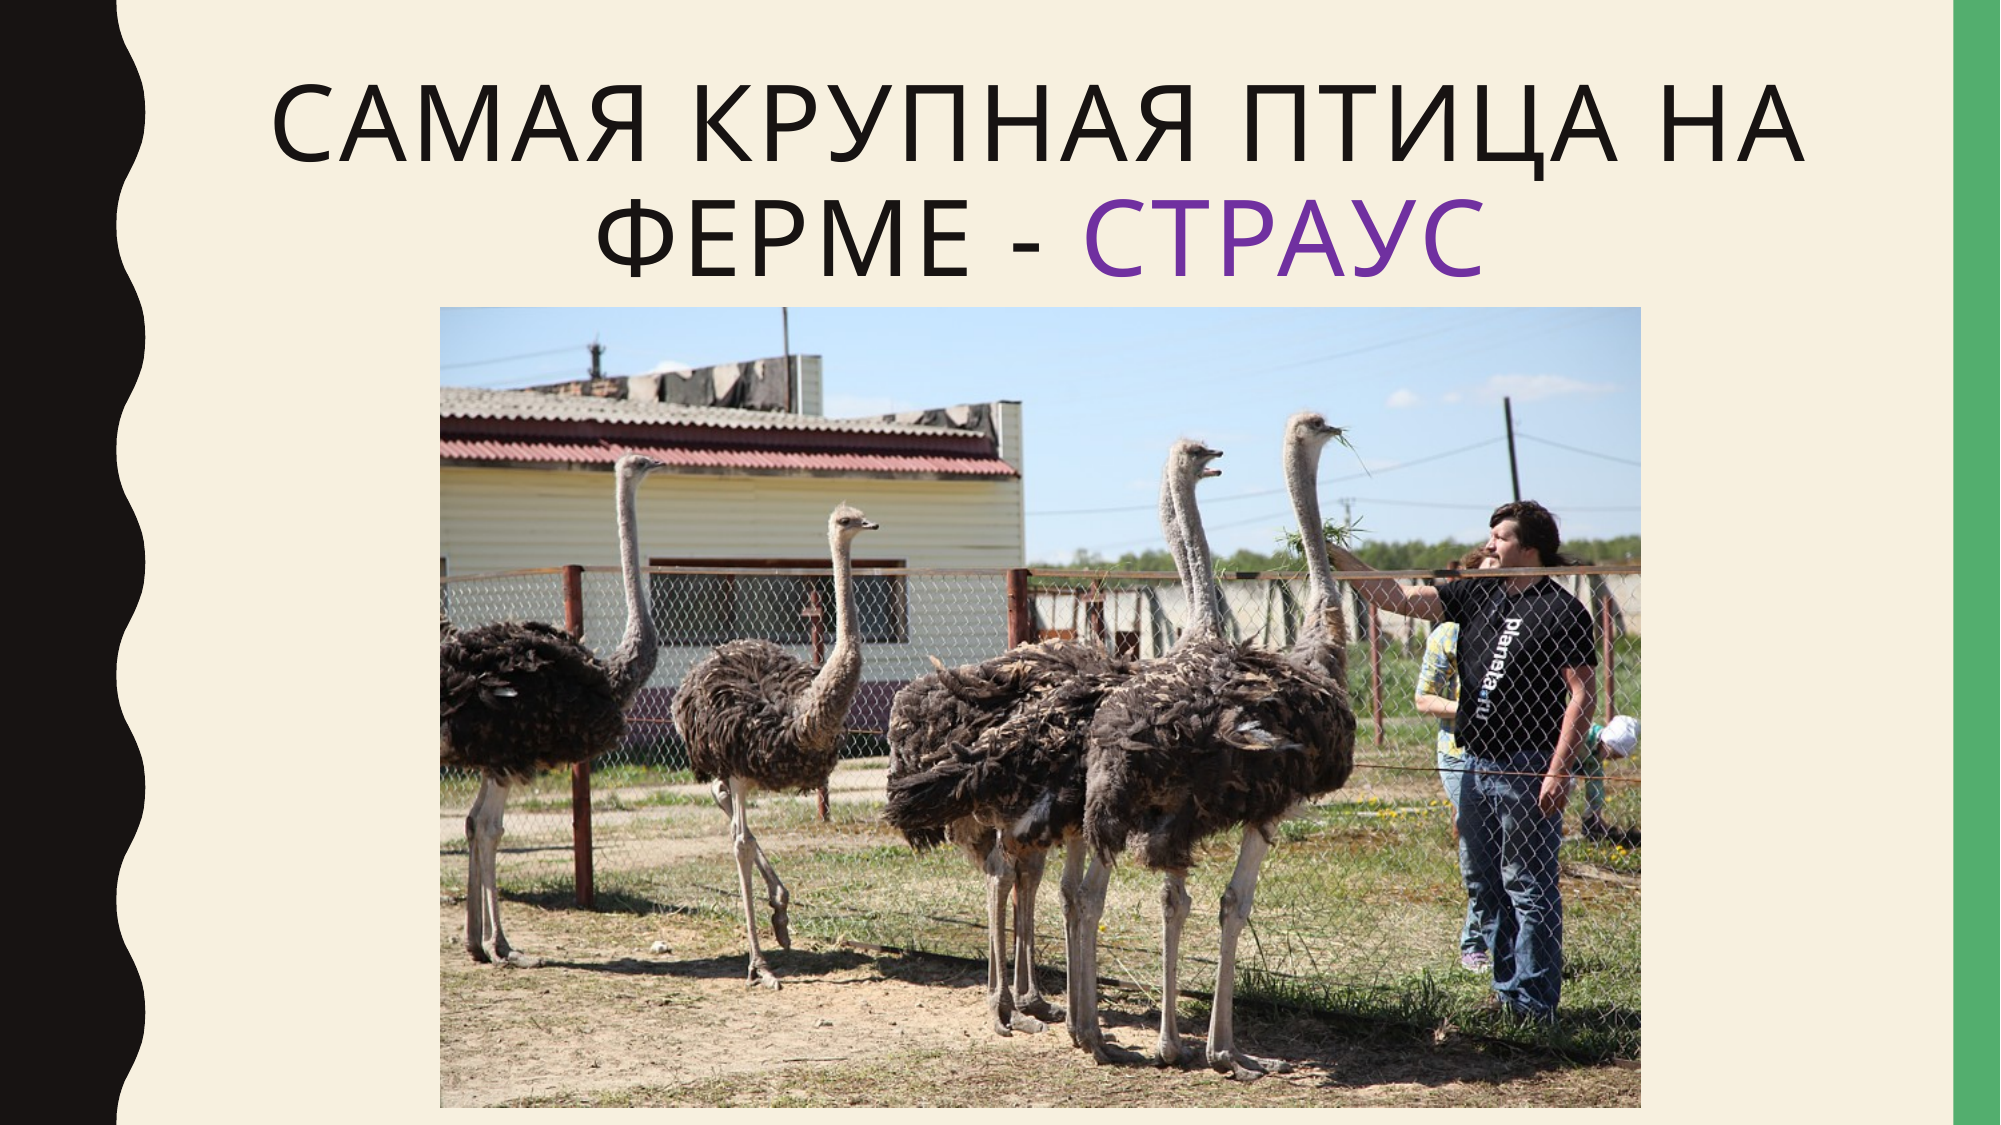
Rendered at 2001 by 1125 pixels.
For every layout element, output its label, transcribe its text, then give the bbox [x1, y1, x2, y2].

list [440, 307, 1640, 1108]
title Самая крупная птица на ферме - страус [205, 62, 1875, 308]
